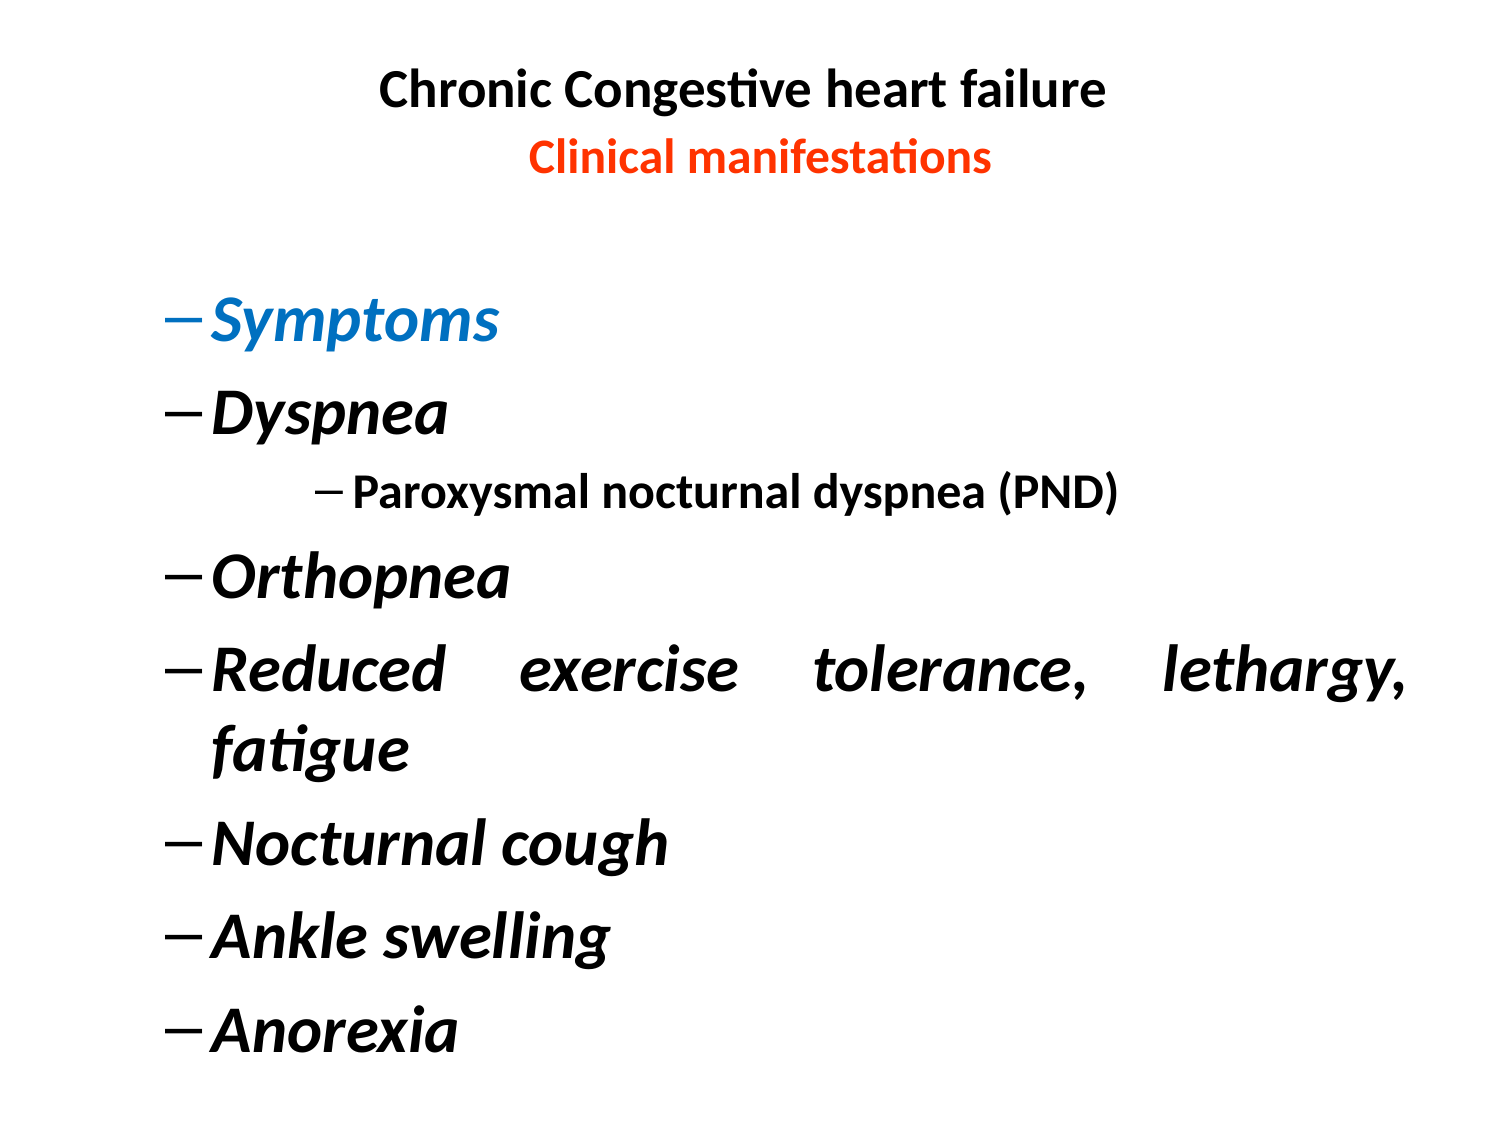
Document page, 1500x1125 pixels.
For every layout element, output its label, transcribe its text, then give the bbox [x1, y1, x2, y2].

title Chronic Congestive heart failure Clinical manifestations [75, 45, 1425, 233]
list Symptoms Dyspnea Paroxysmal nocturnal dyspnea (PND) Orthopnea Reduced exercise tolerance, lethargy, fatigue Nocturnal cough Ankle swelling Anorexia [75, 267, 1425, 1125]
